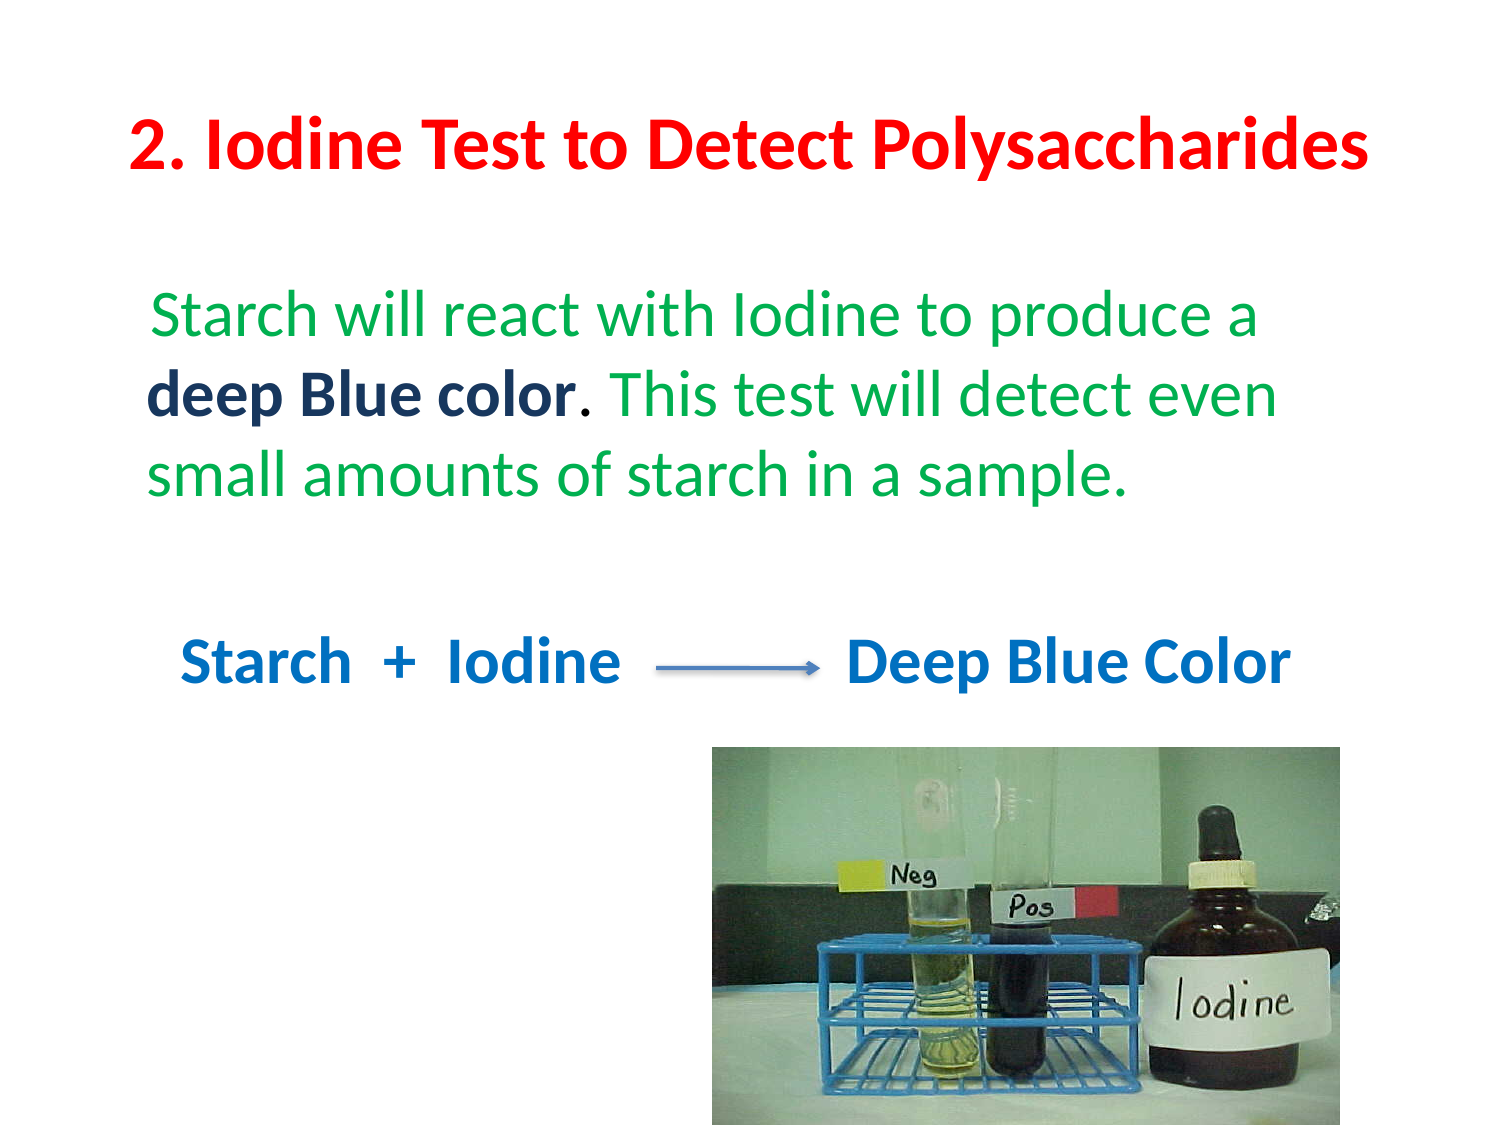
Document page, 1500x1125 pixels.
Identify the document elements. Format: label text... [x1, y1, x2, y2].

picture [712, 747, 1340, 1125]
list Starch will react with Iodine to produce a deep Blue color. This test will detect even small amounts of starch in a sample. Starch + Iodine Deep Blue Color [75, 262, 1425, 1005]
title 2. Iodine Test to Detect Polysaccharides [75, 45, 1425, 233]
